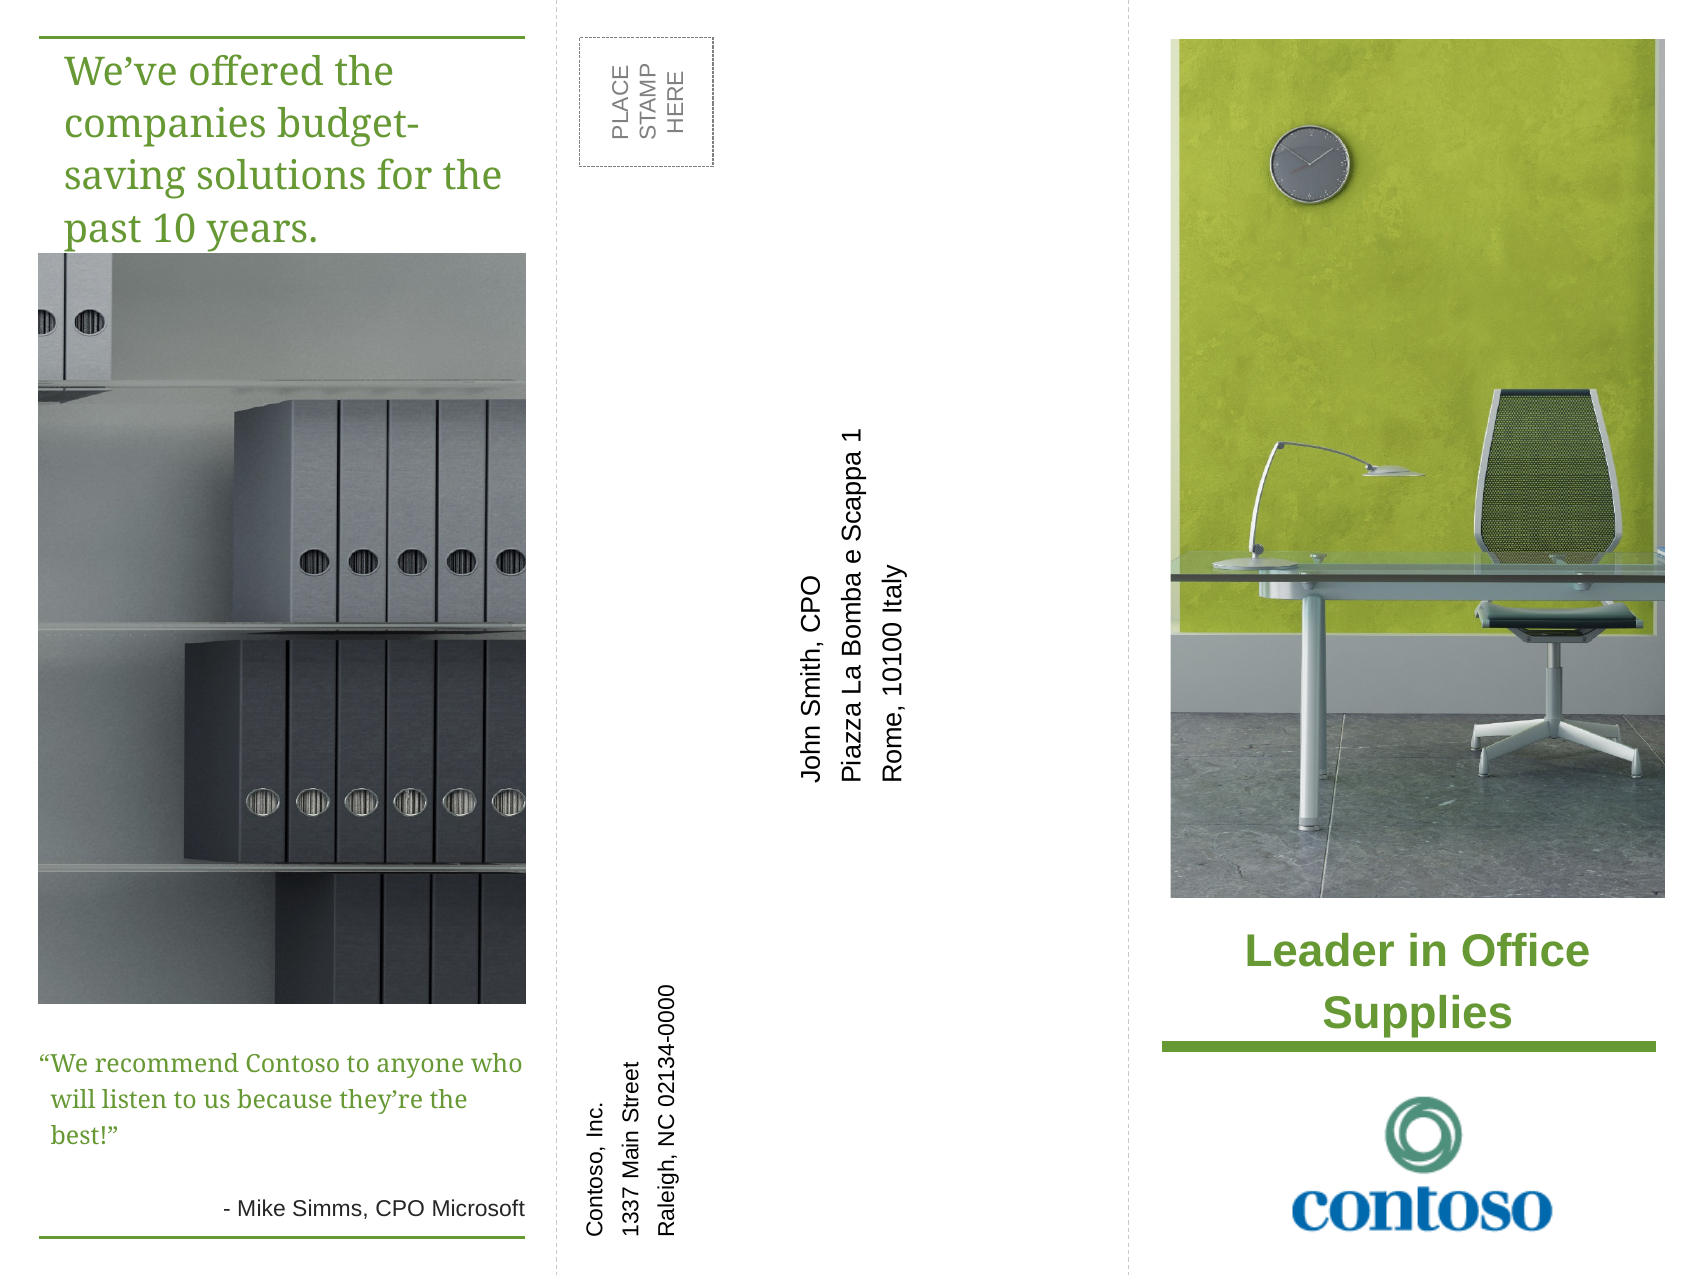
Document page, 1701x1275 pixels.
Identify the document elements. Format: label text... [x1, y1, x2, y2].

list Contoso, Inc. 1337 Main Street Raleigh, NC 02134-0000 [579, 923, 702, 1238]
list - Mike Simms, CPO Microsoft [38, 1187, 526, 1238]
list John Smith, CPO Piazza La Bomba e Scappa 1 Rome, 10100 Italy [792, 404, 920, 784]
picture [38, 253, 526, 1004]
list “We recommend Contoso to anyone who will listen to us because they’re the best!” [38, 1005, 526, 1186]
picture [1248, 1077, 1587, 1238]
list We’ve offered the companies budget-saving solutions for the past 10 years. [63, 39, 535, 252]
picture [1170, 39, 1665, 898]
list Leader in Office Supplies [1170, 810, 1666, 1078]
